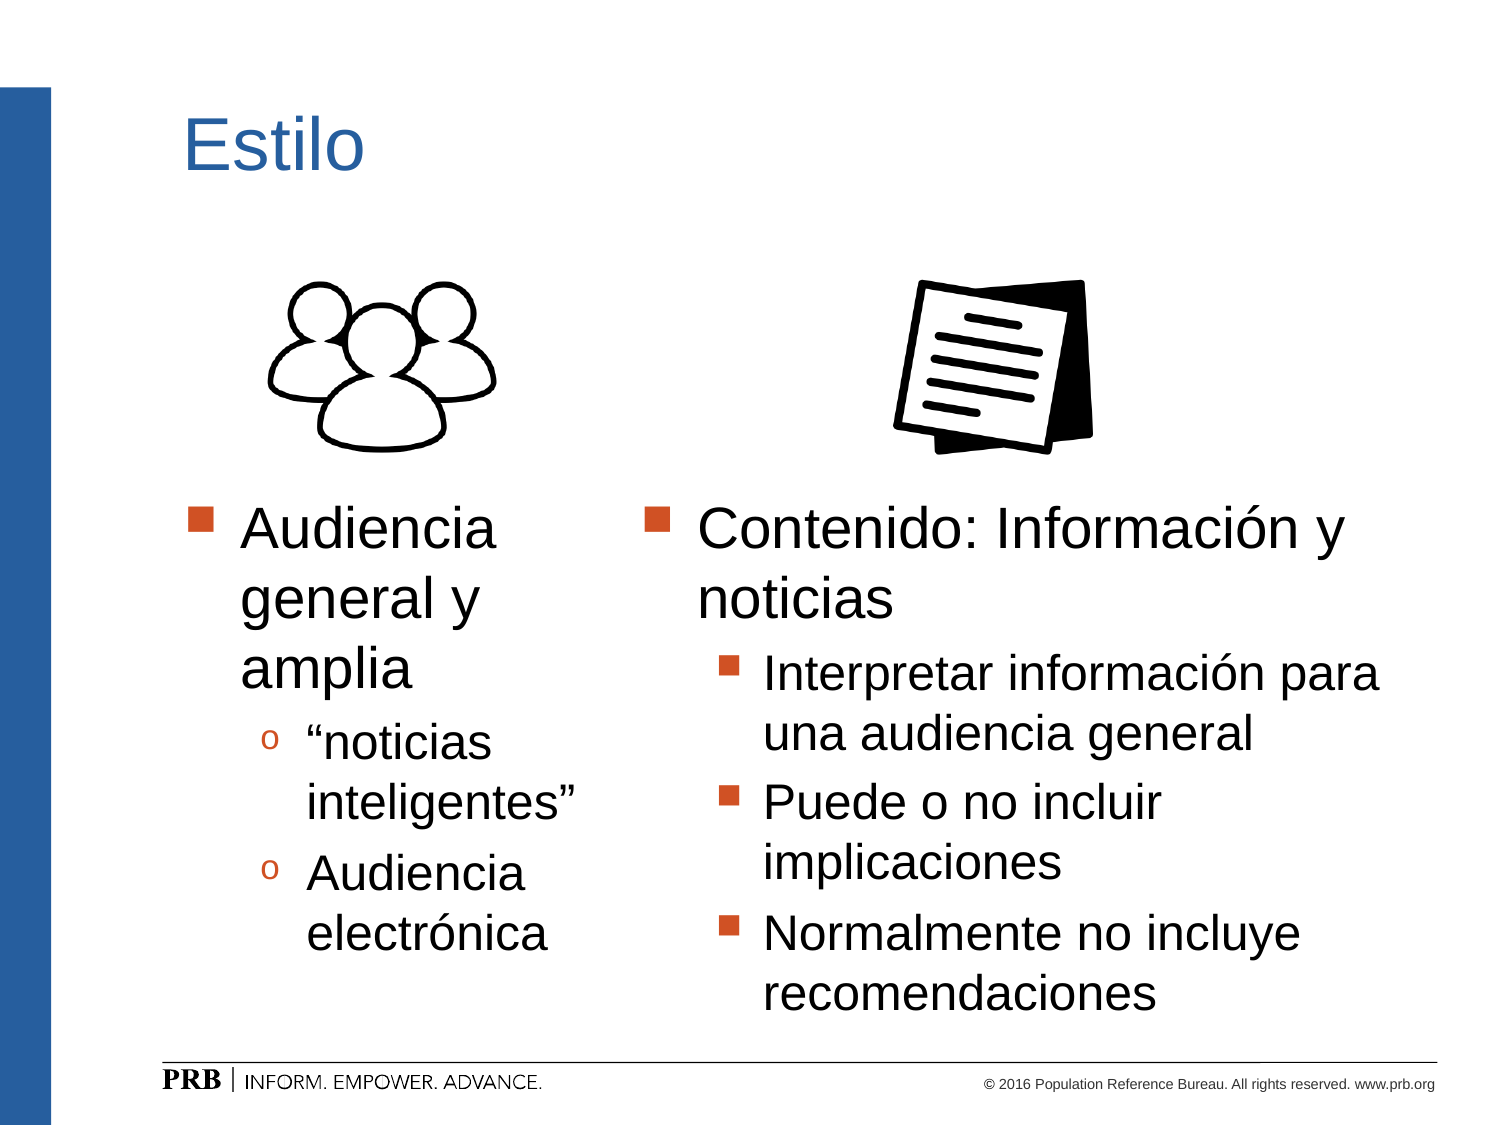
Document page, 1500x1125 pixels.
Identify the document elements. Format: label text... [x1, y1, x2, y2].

picture [265, 250, 498, 483]
list Contenido: Información y noticias Interpretar información para una audiencia general Puede o no incluir implicaciones Normalmente no incluye recomendaciones [625, 482, 1438, 1038]
picture [892, 266, 1093, 467]
list Audiencia general y amplia “noticias inteligentes” Audiencia electrónica [169, 482, 625, 1038]
title Estilo [167, 87, 1438, 251]
